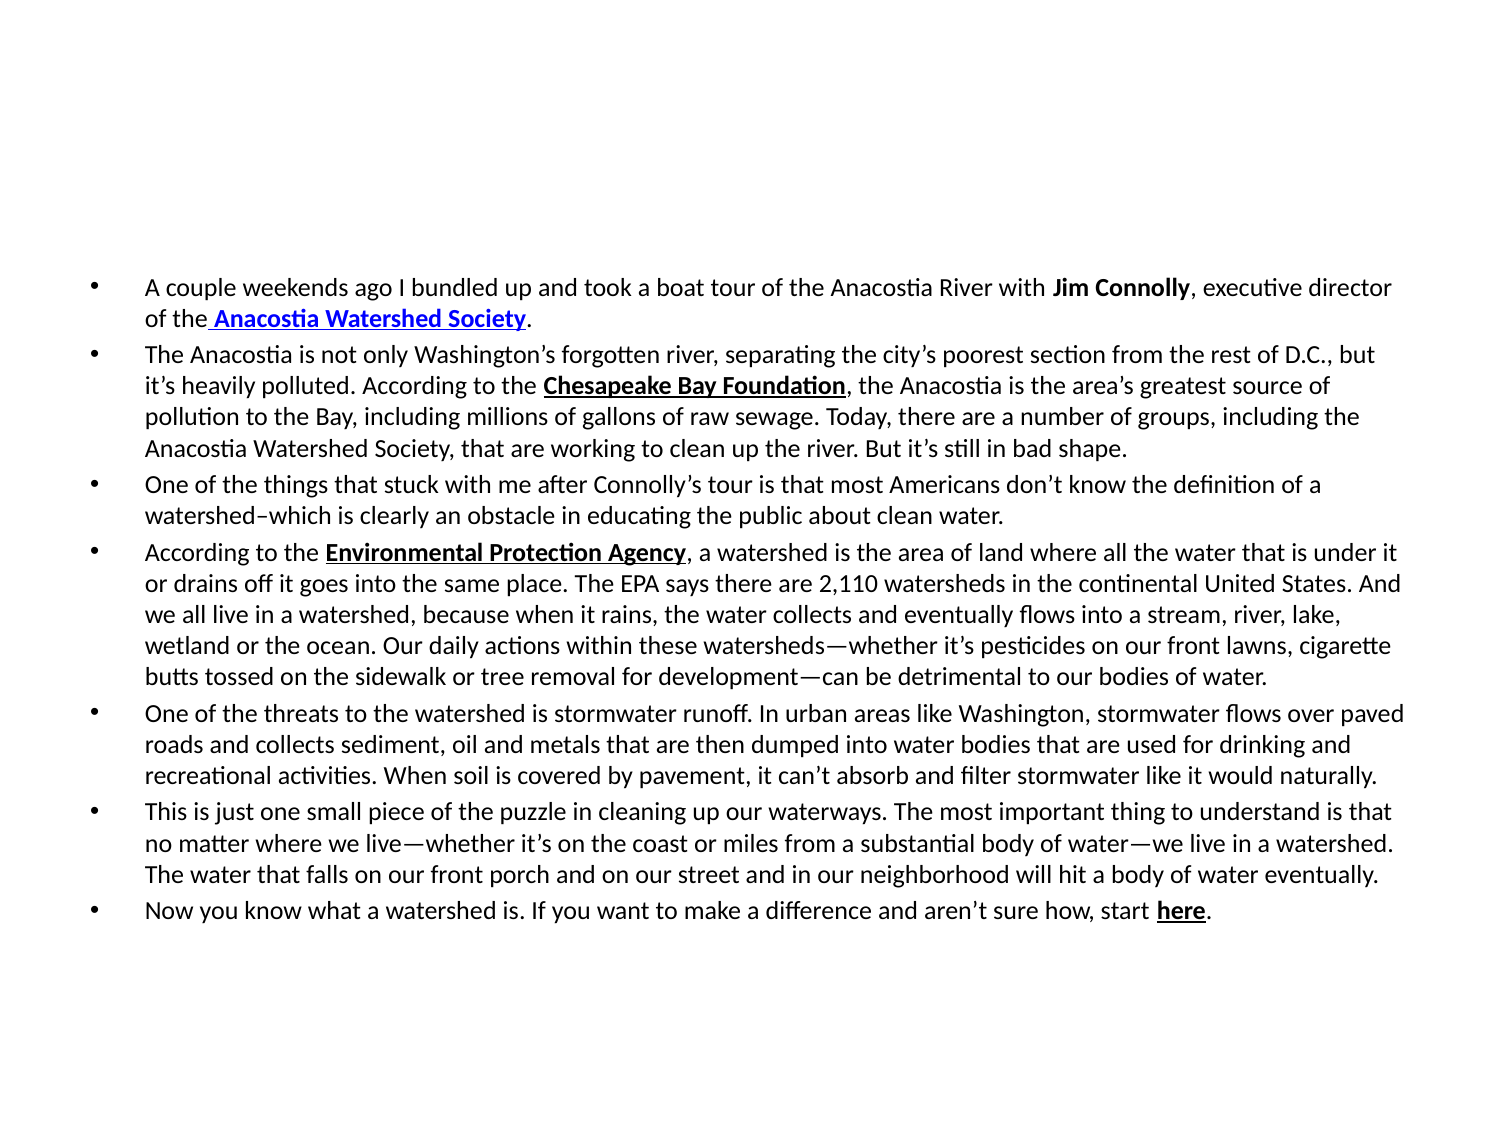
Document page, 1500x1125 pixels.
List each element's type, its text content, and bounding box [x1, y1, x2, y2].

list A couple weekends ago I bundled up and took a boat tour of the Anacostia River with Jim Connolly, executive director of the Anacostia Watershed Society. The Anacostia is not only Washington’s forgotten river, separating the city’s poorest section from the rest of D.C., but it’s heavily polluted. According to the Chesapeake Bay Foundation, the Anacostia is the area’s greatest source of pollution to the Bay, including millions of gallons of raw sewage. Today, there are a number of groups, including the Anacostia Watershed Society, that are working to clean up the river. But it’s still in bad shape. One of the things that stuck with me after Connolly’s tour is that most Americans don’t know the definition of a watershed–which is clearly an obstacle in educating the public about clean water. According to the Environmental Protection Agency, a watershed is the area of land where all the water that is under it or drains off it goes into the same place. The EPA says there are 2,110 watersheds in the continental United States. And we all live in a watershed, because when it rains, the water collects and eventually flows into a stream, river, lake, wetland or the ocean. Our daily actions within these watersheds—whether it’s pesticides on our front lawns, cigarette butts tossed on the sidewalk or tree removal for development—can be detrimental to our bodies of water. One of the threats to the watershed is stormwater runoff. In urban areas like Washington, stormwater flows over paved roads and collects sediment, oil and metals that are then dumped into water bodies that are used for drinking and recreational activities. When soil is covered by pavement, it can’t absorb and filter stormwater like it would naturally. This is just one small piece of the puzzle in cleaning up our waterways. The most important thing to understand is that no matter where we live—whether it’s on the coast or miles from a substantial body of water—we live in a watershed. The water that falls on our front porch and on our street and in our neighborhood will hit a body of water eventually. Now you know what a watershed is. If you want to make a difference and aren’t sure how, start here. [75, 262, 1425, 1005]
